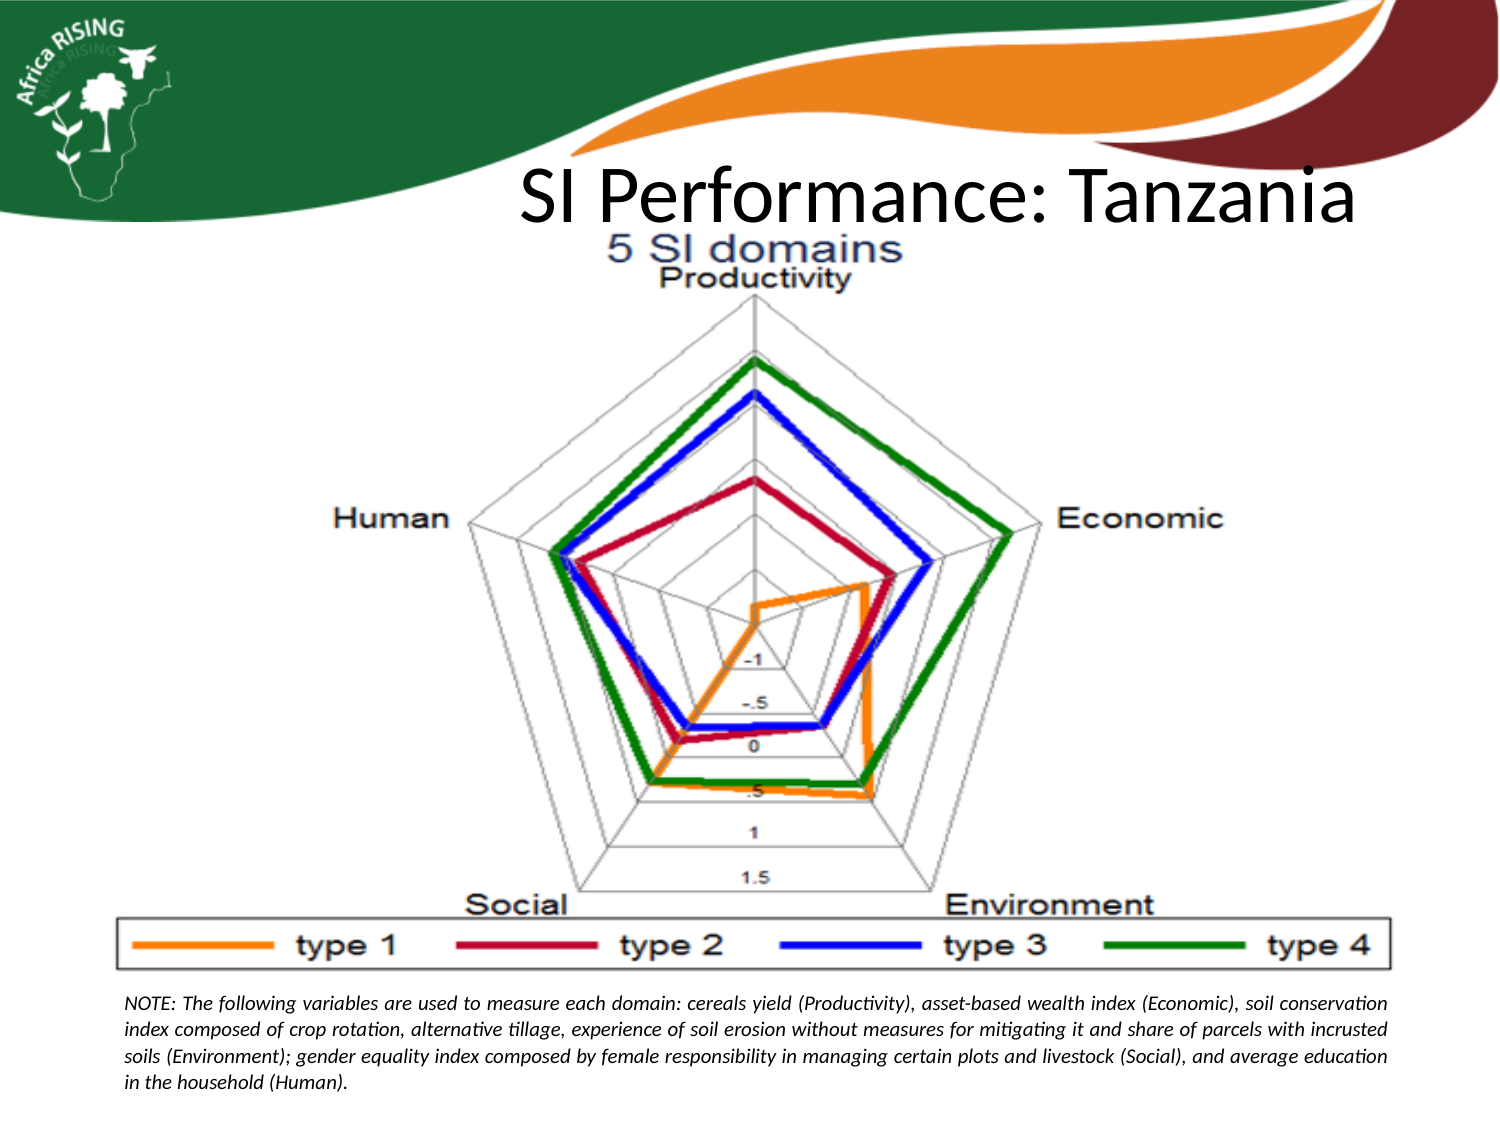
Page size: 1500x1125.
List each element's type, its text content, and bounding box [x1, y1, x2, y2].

title SI Performance: Tanzania [505, 131, 1471, 247]
picture [107, 225, 1404, 981]
text_box NOTE: The following variables are used to measure each domain: cereals yield (Productivity), asset-based wealth index (Economic), soil conservation index composed of crop rotation, alternative tillage, experience of soil erosion without measures for mitigating it and share of parcels with incrusted soils (Environment); gender equality index composed by female responsibility in managing certain plots and livestock (Social), and average education in the household (Human). [109, 987, 1404, 1102]
picture [0, 0, 1499, 222]
